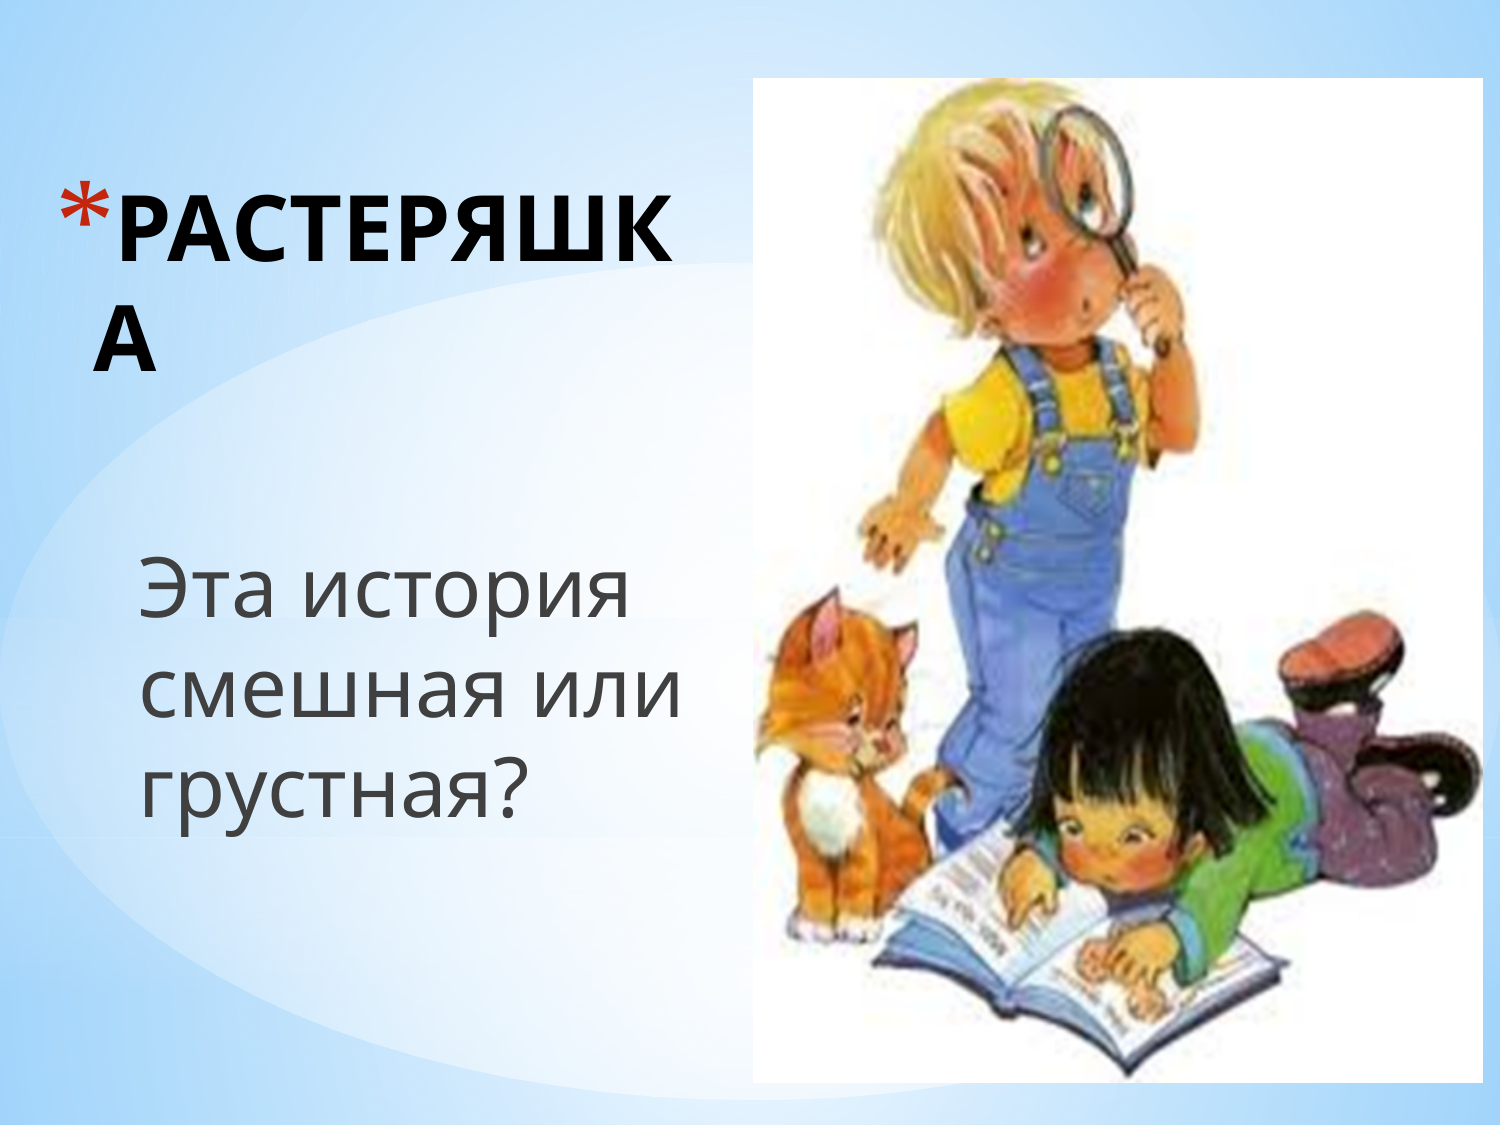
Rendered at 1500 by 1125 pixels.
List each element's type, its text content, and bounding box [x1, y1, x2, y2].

list Эта история смешная или грустная? [123, 527, 716, 926]
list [753, 77, 1483, 1083]
title РАСТЕРЯШКА [41, 149, 735, 398]
